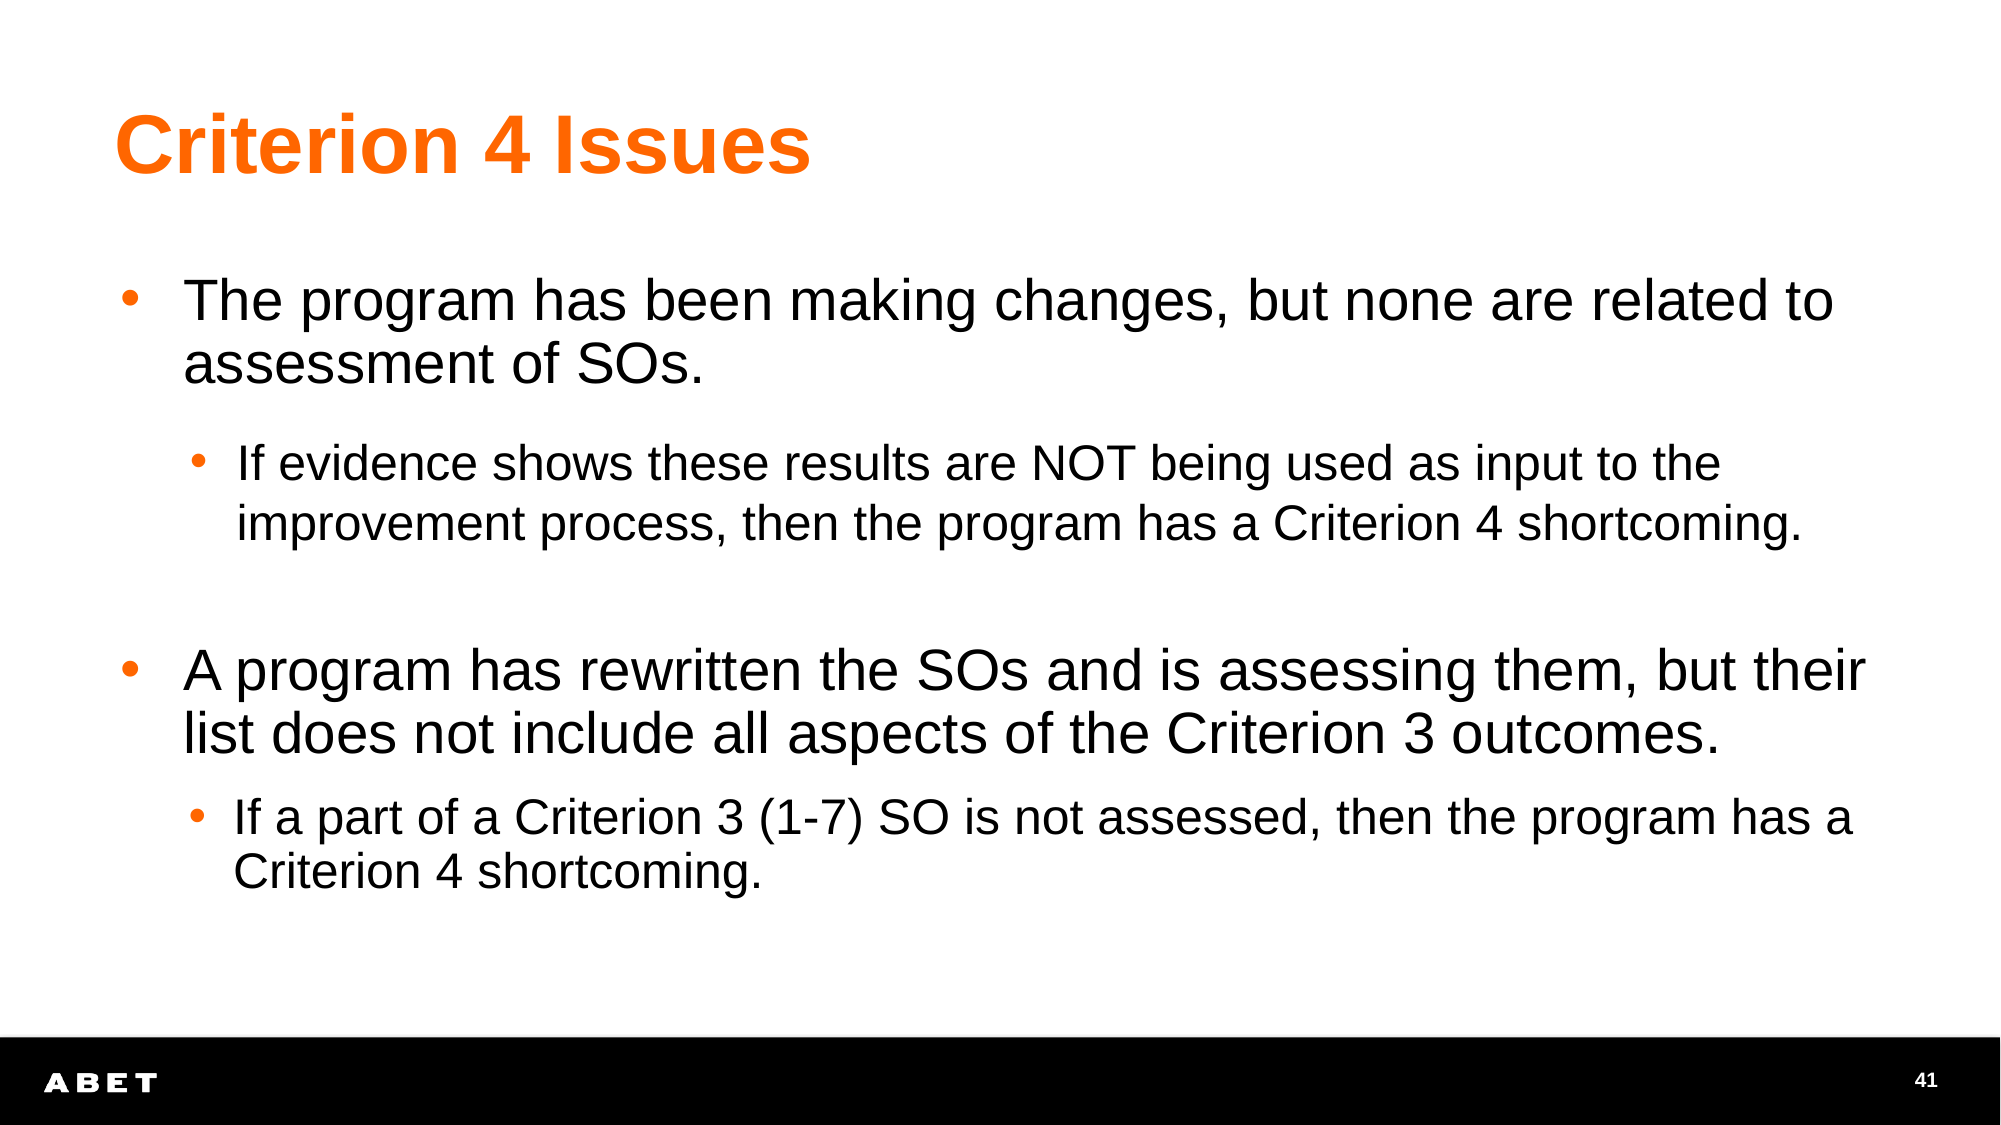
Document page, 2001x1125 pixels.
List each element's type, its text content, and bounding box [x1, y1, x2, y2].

title Criterion 4 Issues [99, 82, 1900, 213]
list The program has been making changes, but none are related to assessment of SOs. If evidence shows these results are NOT being used as input to the improvement process, then the program has a Criterion 4 shortcoming. A program has rewritten the SOs and is assessing them, but their list does not include all aspects of the Criterion 3 outcomes. If a part of a Criterion 3 (1-7) SO is not assessed, then the program has a Criterion 4 shortcoming. [99, 262, 1900, 975]
picture [16, 1052, 184, 1113]
